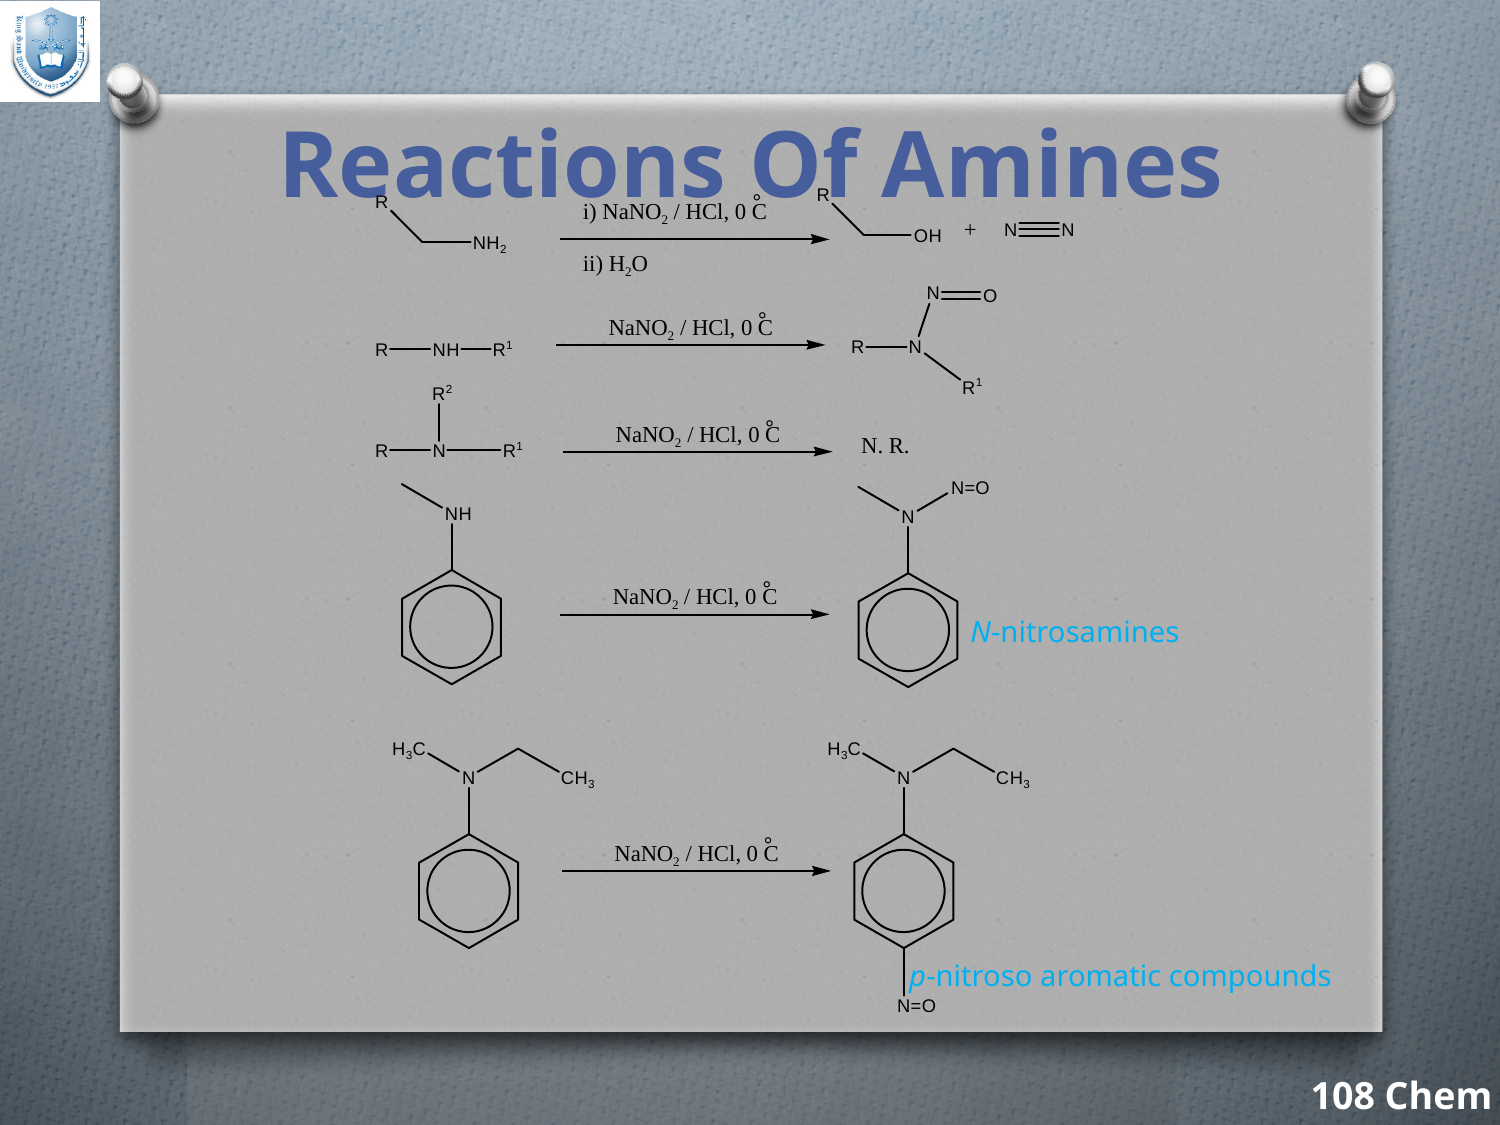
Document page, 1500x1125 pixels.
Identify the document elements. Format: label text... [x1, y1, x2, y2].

title Reactions Of Amines [179, 62, 1323, 260]
picture [0, 1, 185, 153]
text_box N-nitrosamines [1076, 605, 1195, 656]
picture [1323, 35, 1439, 156]
text_box 108 Chem [1295, 1064, 1500, 1125]
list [374, 187, 1076, 1014]
text_box p-nitroso aromatic compounds [1076, 949, 1347, 1000]
